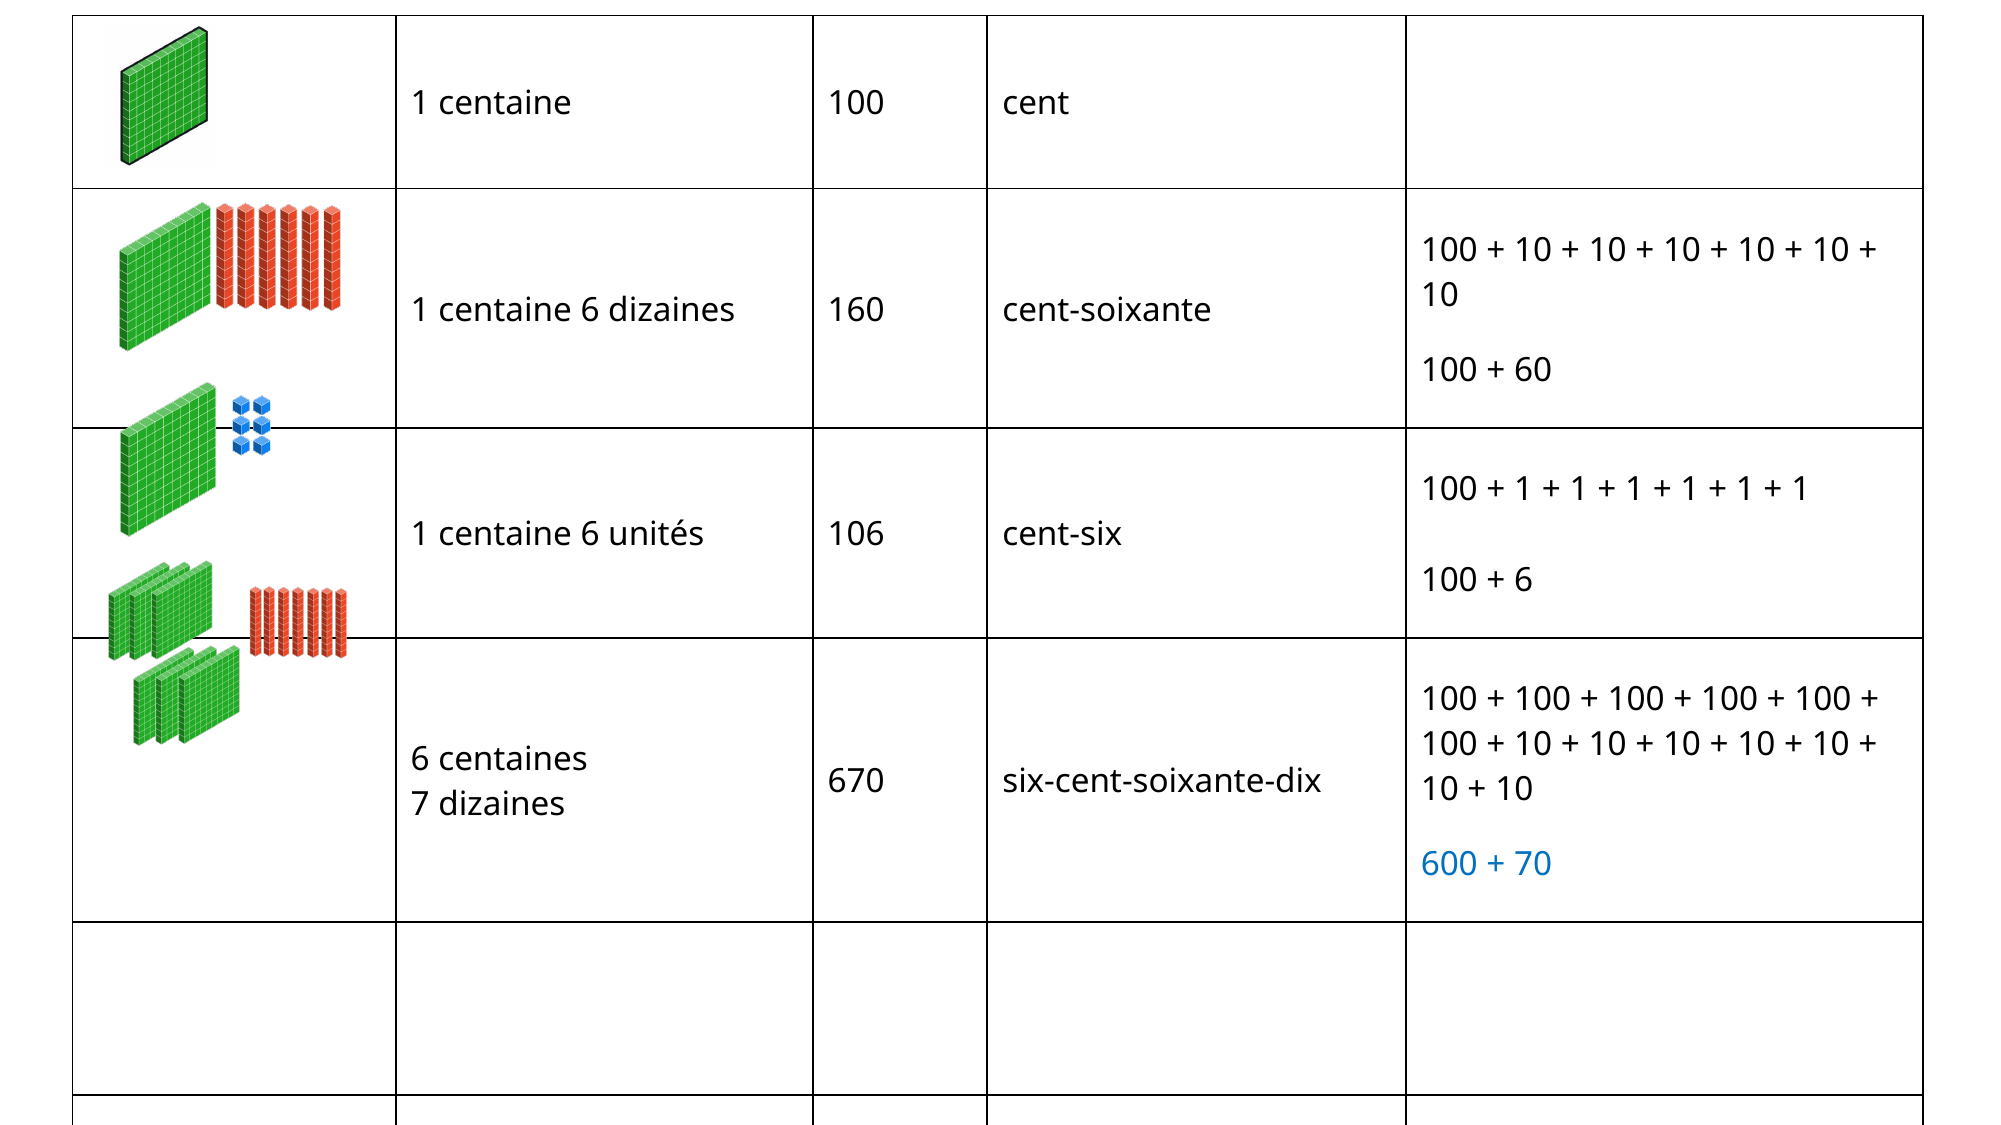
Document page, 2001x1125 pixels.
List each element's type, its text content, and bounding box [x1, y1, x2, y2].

table_header [1407, 16, 1922, 188]
table_cell [290, 429, 395, 637]
table_cell [988, 1096, 1405, 1125]
table_cell [290, 189, 395, 427]
table_cell [814, 923, 986, 1094]
table_cell 100 + 10 + 10 + 10 + 10 + 10 + 10 100 + 60 [1407, 189, 1922, 427]
table_cell 100 + 100 + 100 + 100 + 100 + 100 + 10 + 10 + 10 + 10 + 10 + 10 + 10 600 + 70 [1407, 639, 1922, 921]
table_cell [73, 639, 395, 921]
table_cell 1 centaine 6 dizaines [397, 189, 812, 427]
table_cell [988, 923, 1405, 1094]
table_cell 160 [814, 189, 986, 427]
table_cell [1407, 923, 1922, 1094]
picture [103, 24, 215, 167]
table_cell [1407, 1096, 1922, 1125]
table_cell [73, 189, 99, 427]
table_cell 106 [814, 429, 986, 637]
table_cell 100 + 1 + 1 + 1 + 1 + 1 + 1 100 + 6 [1407, 429, 1922, 637]
table_header 1 centaine [397, 16, 812, 188]
table_cell [73, 429, 99, 637]
table_cell [814, 1096, 986, 1125]
picture [95, 183, 360, 758]
table_cell [397, 923, 812, 1094]
table_cell six-cent-soixante-dix [988, 639, 1405, 921]
table_header cent [988, 16, 1405, 188]
table_cell 6 centaines 7 dizaines [397, 639, 812, 921]
table_header [73, 16, 395, 188]
table_cell 670 [814, 639, 986, 921]
table_cell cent-soixante [988, 189, 1405, 427]
table_cell 1 centaine 6 unités [397, 429, 812, 637]
table_cell [397, 1096, 812, 1125]
table_cell cent-six [988, 429, 1405, 637]
table_cell [73, 1096, 395, 1125]
table_header 100 [814, 16, 986, 188]
table_cell [73, 923, 395, 1094]
